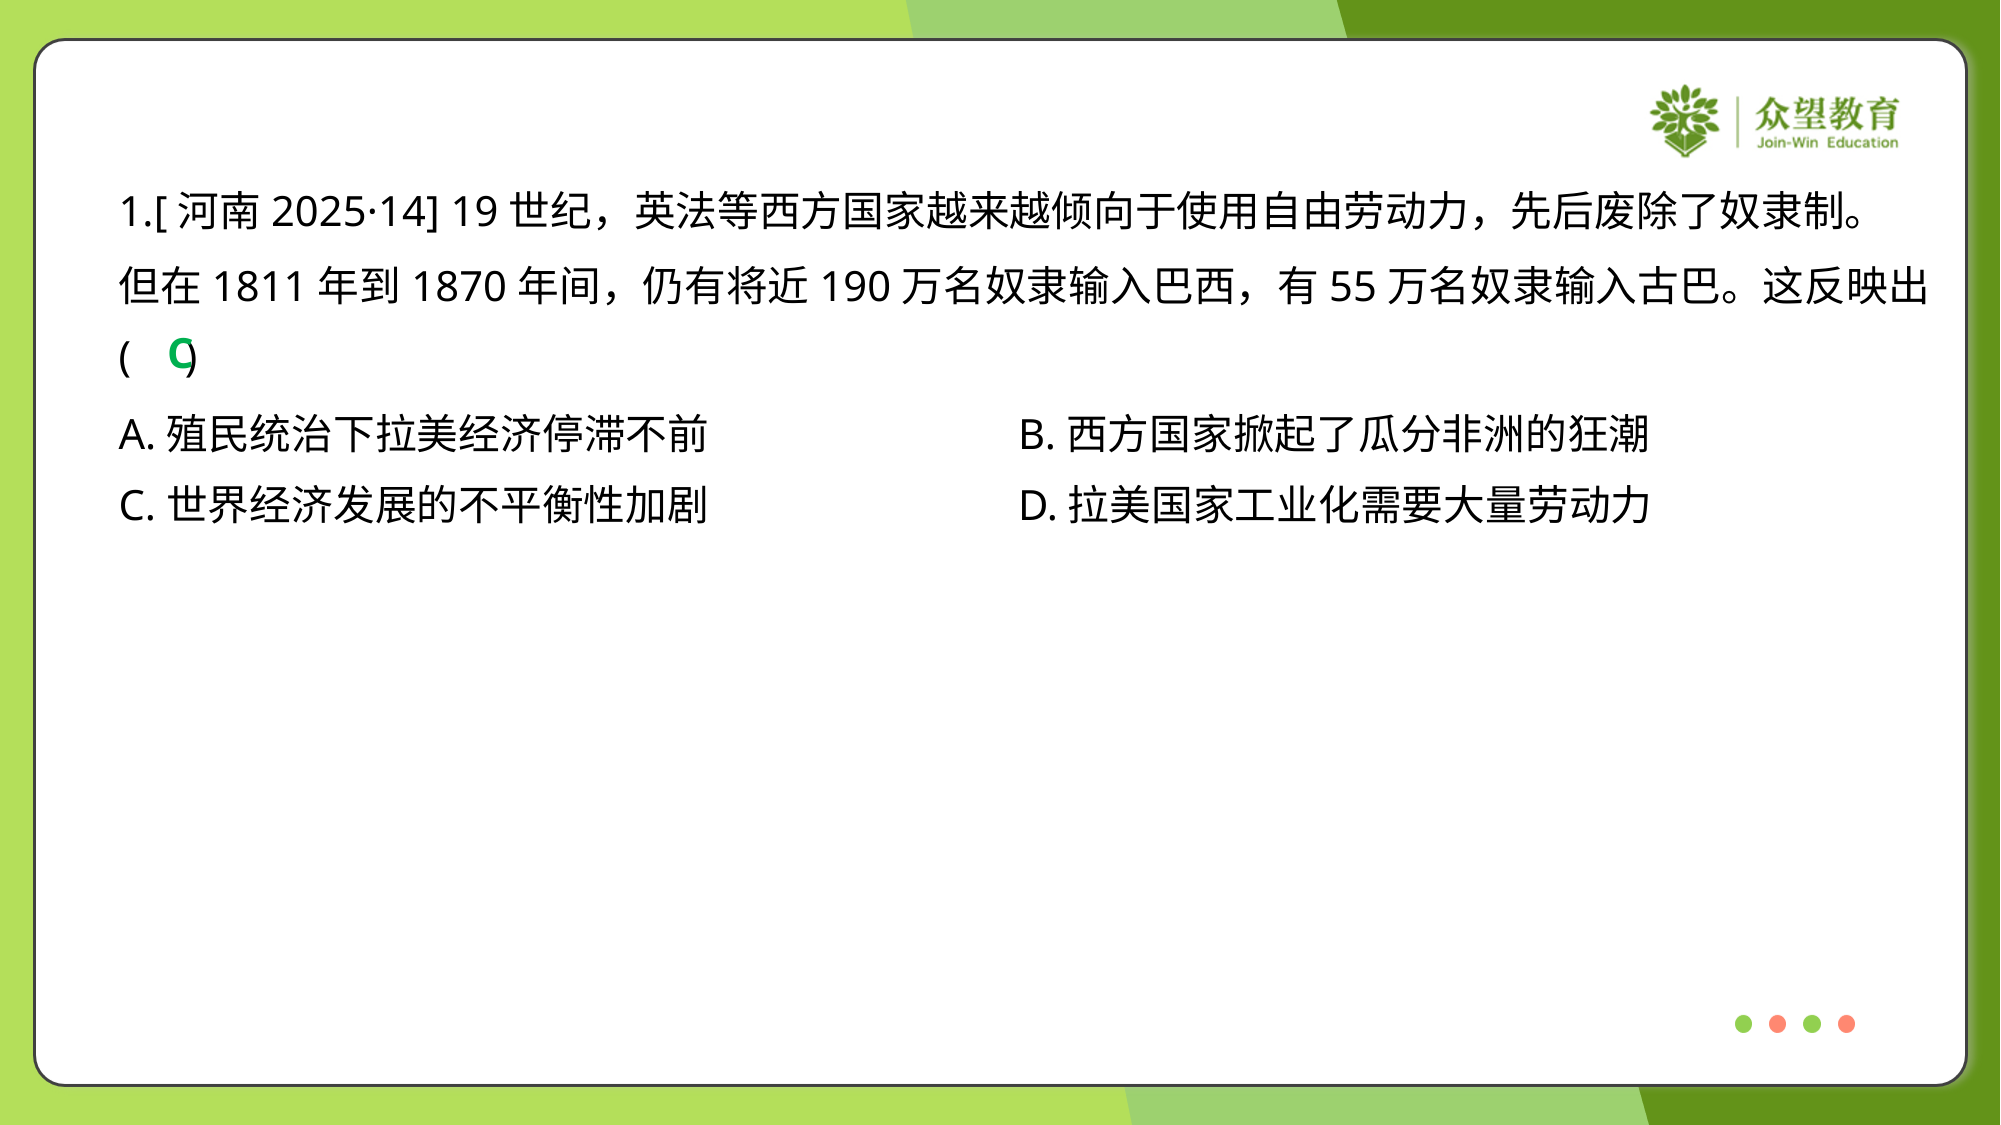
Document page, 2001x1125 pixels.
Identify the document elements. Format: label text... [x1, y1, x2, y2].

picture [0, 0, 2000, 1125]
text_box C [151, 306, 210, 371]
text_box A.殖民统治下拉美经济停滞不前 B.西方国家掀起了瓜分非洲的狂潮 C.世界经济发展的不平衡性加剧 D.拉美国家工业化需要大量劳动力 [118, 382, 1883, 522]
text_box 1.[河南2025·14] 19世纪，英法等西方国家越来越倾向于使用自由劳动力，先后废除了奴隶制。 但在1811年到1870年间，仍有将近190万名奴隶输入巴西，有55万名奴隶输入古巴。这反映出 ( ) [118, 159, 1883, 373]
